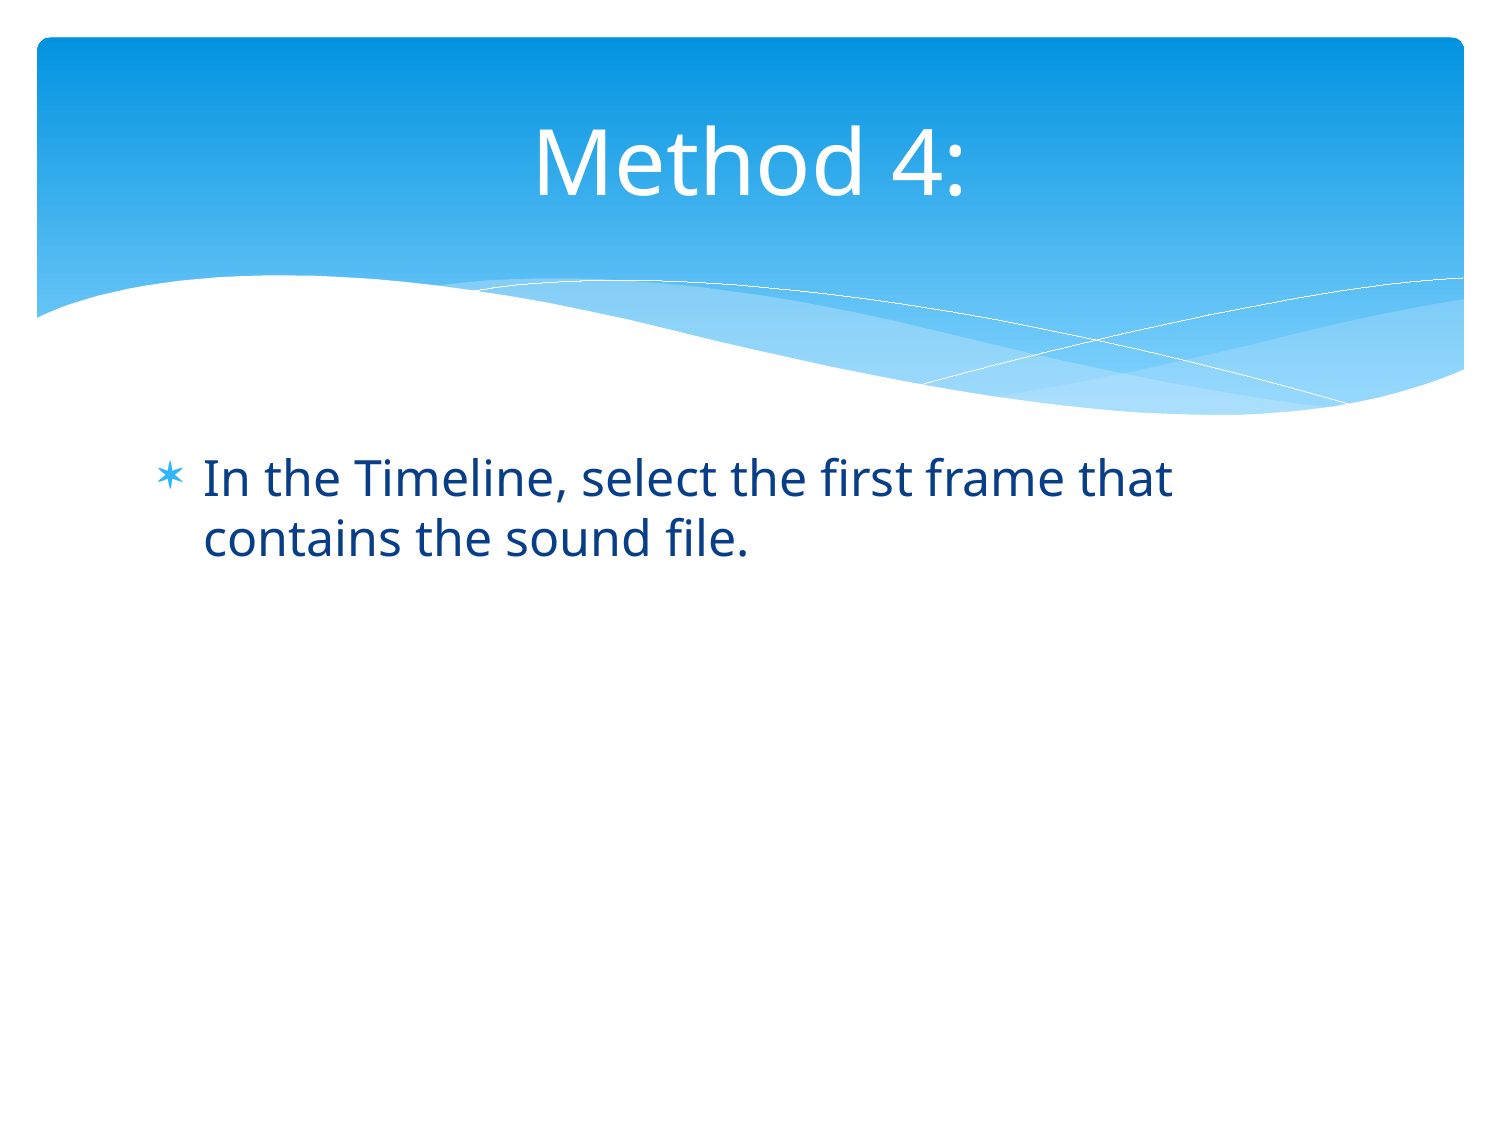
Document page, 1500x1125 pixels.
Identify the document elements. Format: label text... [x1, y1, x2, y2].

list In the Timeline, select the first frame that contains the sound file. [143, 438, 1359, 1005]
title Method 4: [75, 55, 1425, 261]
